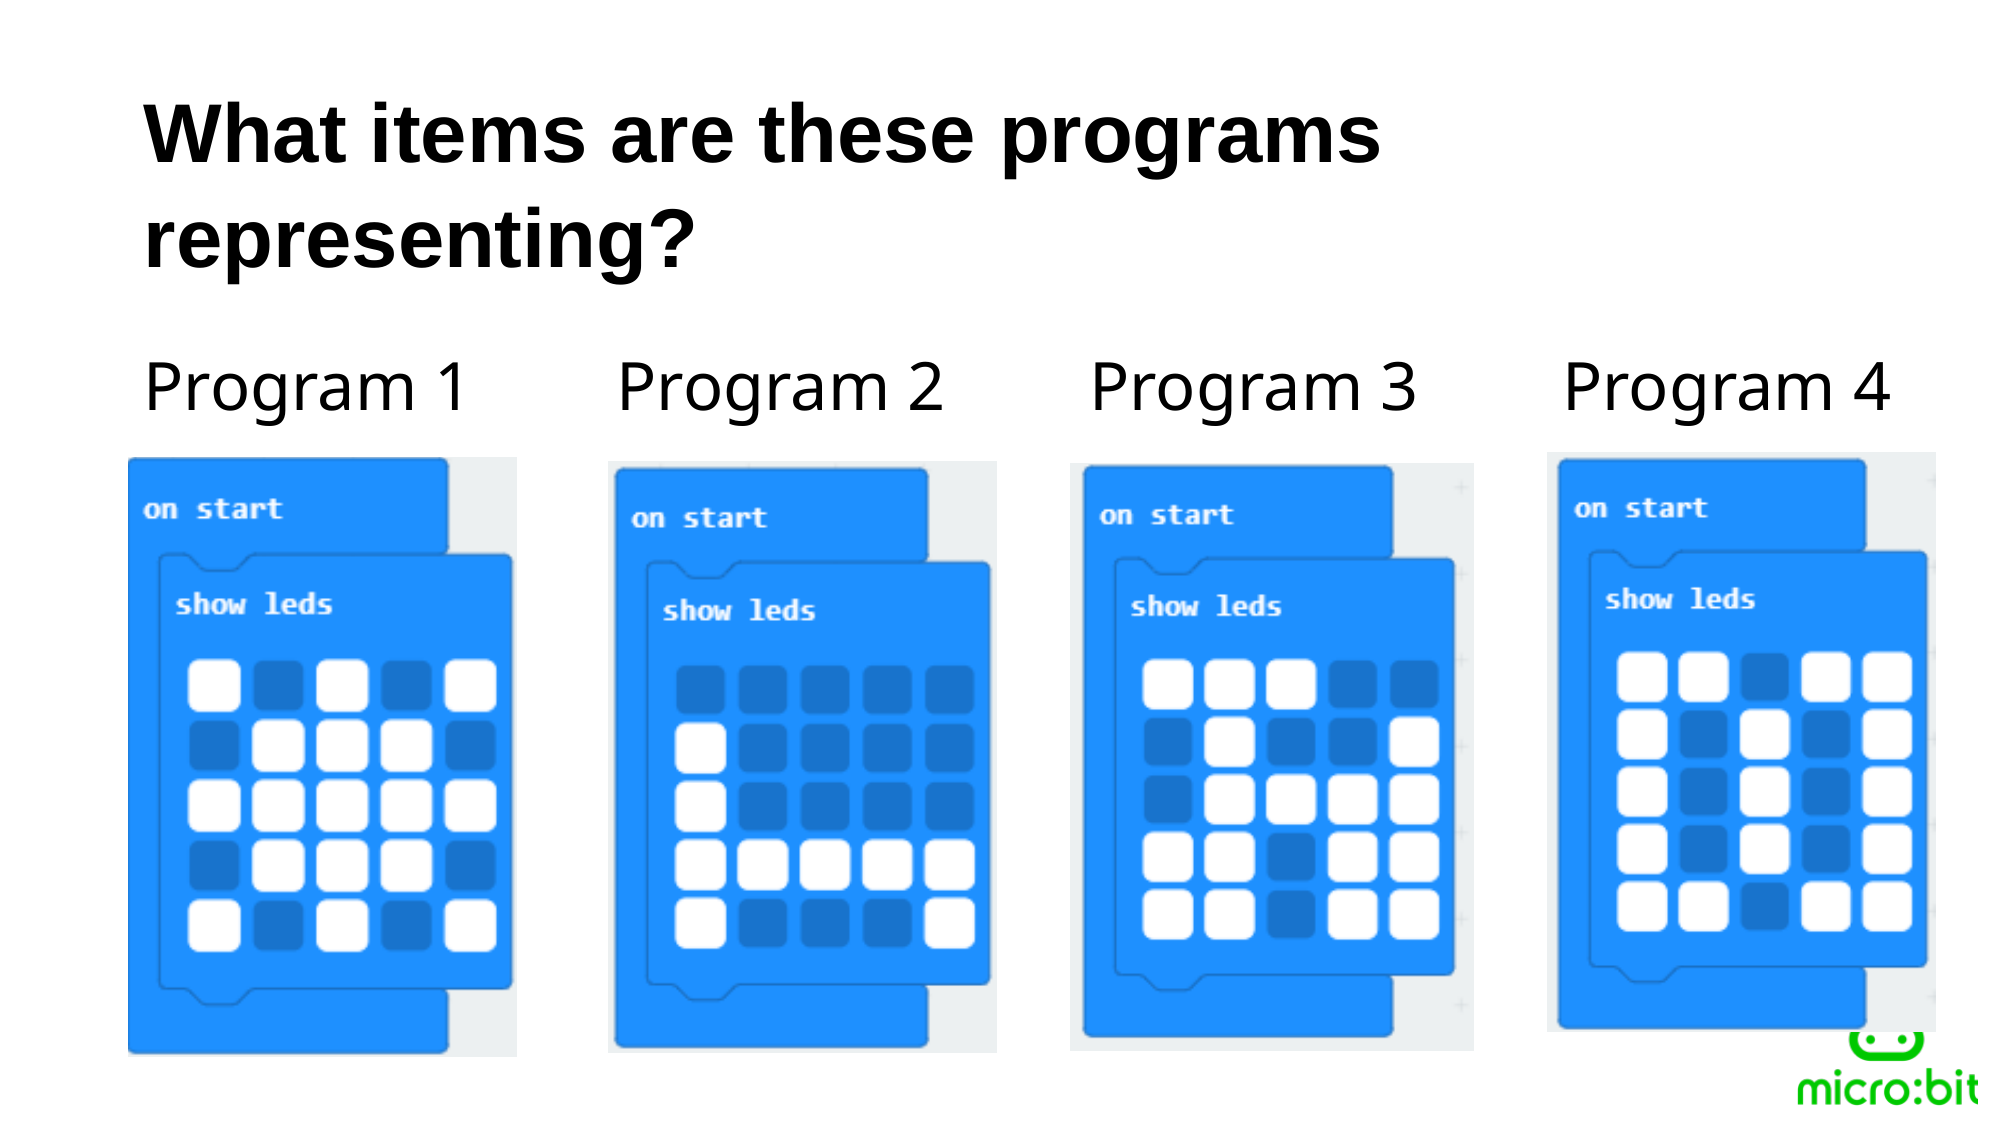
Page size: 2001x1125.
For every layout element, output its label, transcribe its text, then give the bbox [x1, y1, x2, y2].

text_box Program 2 [601, 328, 1004, 453]
text_box Program 4 [1547, 328, 1950, 453]
picture [1070, 462, 1474, 1052]
text_box What items are these programs representing? [128, 0, 1881, 809]
picture [608, 461, 998, 1053]
picture [128, 457, 518, 1057]
text_box Program 3 [1074, 328, 1477, 453]
picture [1547, 452, 1978, 1106]
text_box Program 1 [128, 328, 531, 453]
